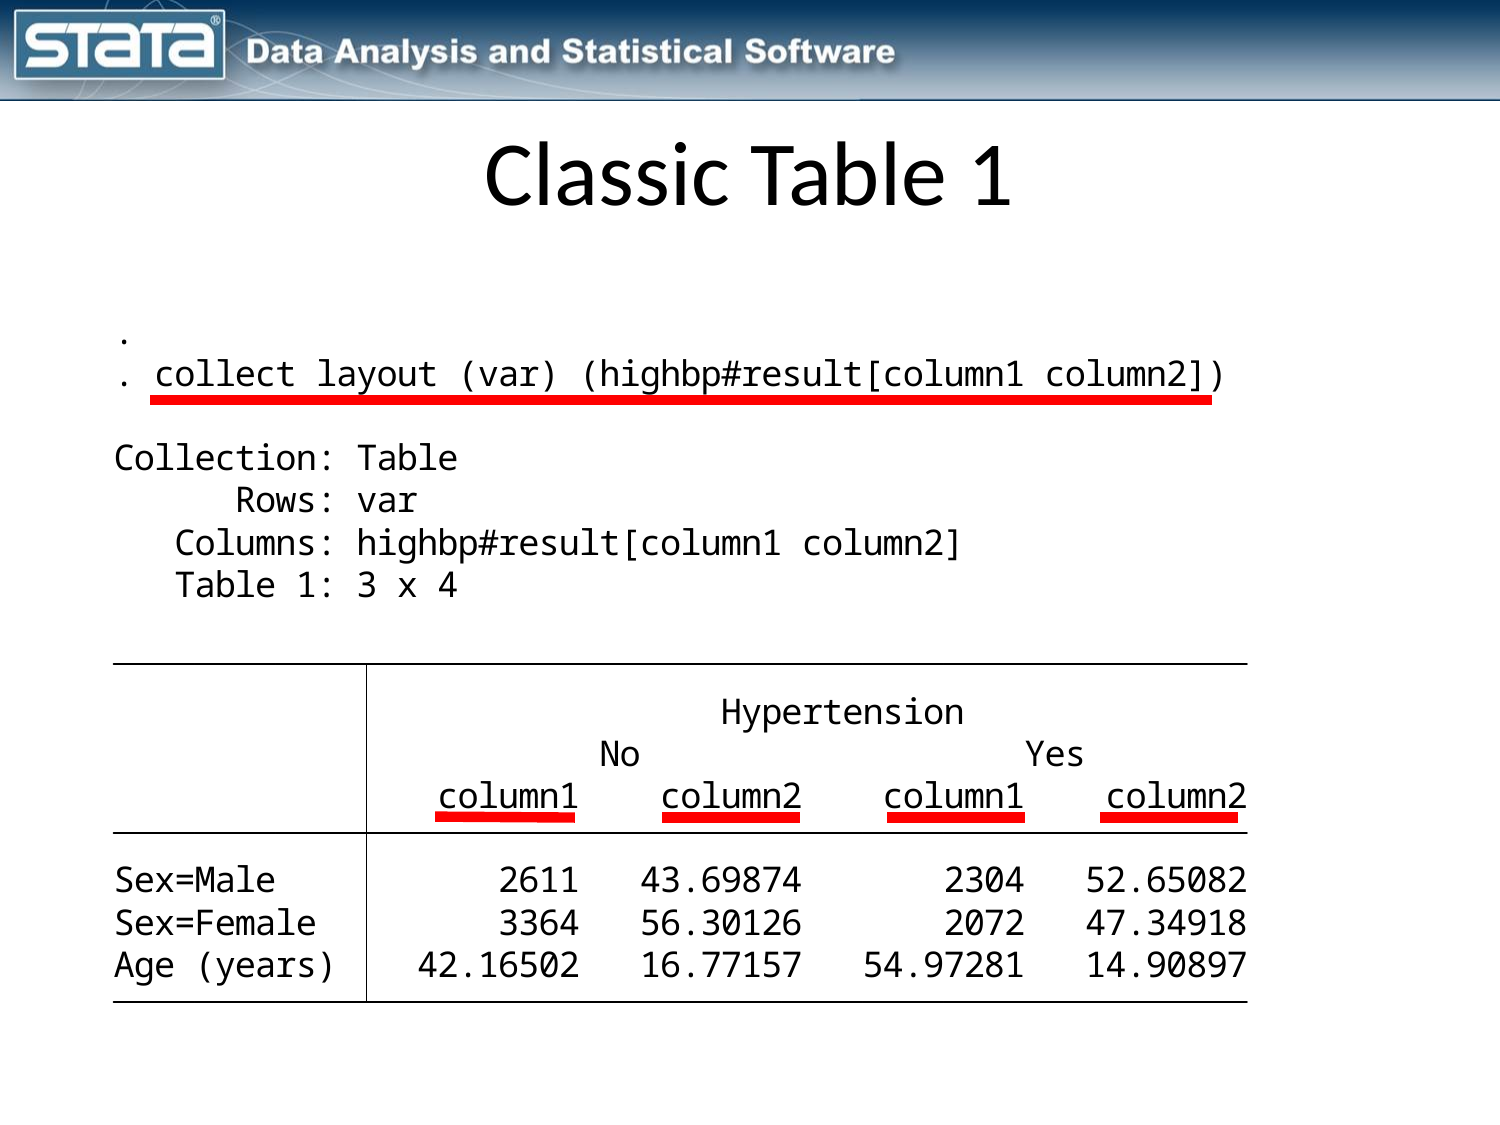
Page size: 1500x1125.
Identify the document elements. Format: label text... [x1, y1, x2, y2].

picture [0, 0, 1500, 102]
title Classic Table 1 [0, 108, 1500, 238]
picture [96, 338, 1282, 1025]
